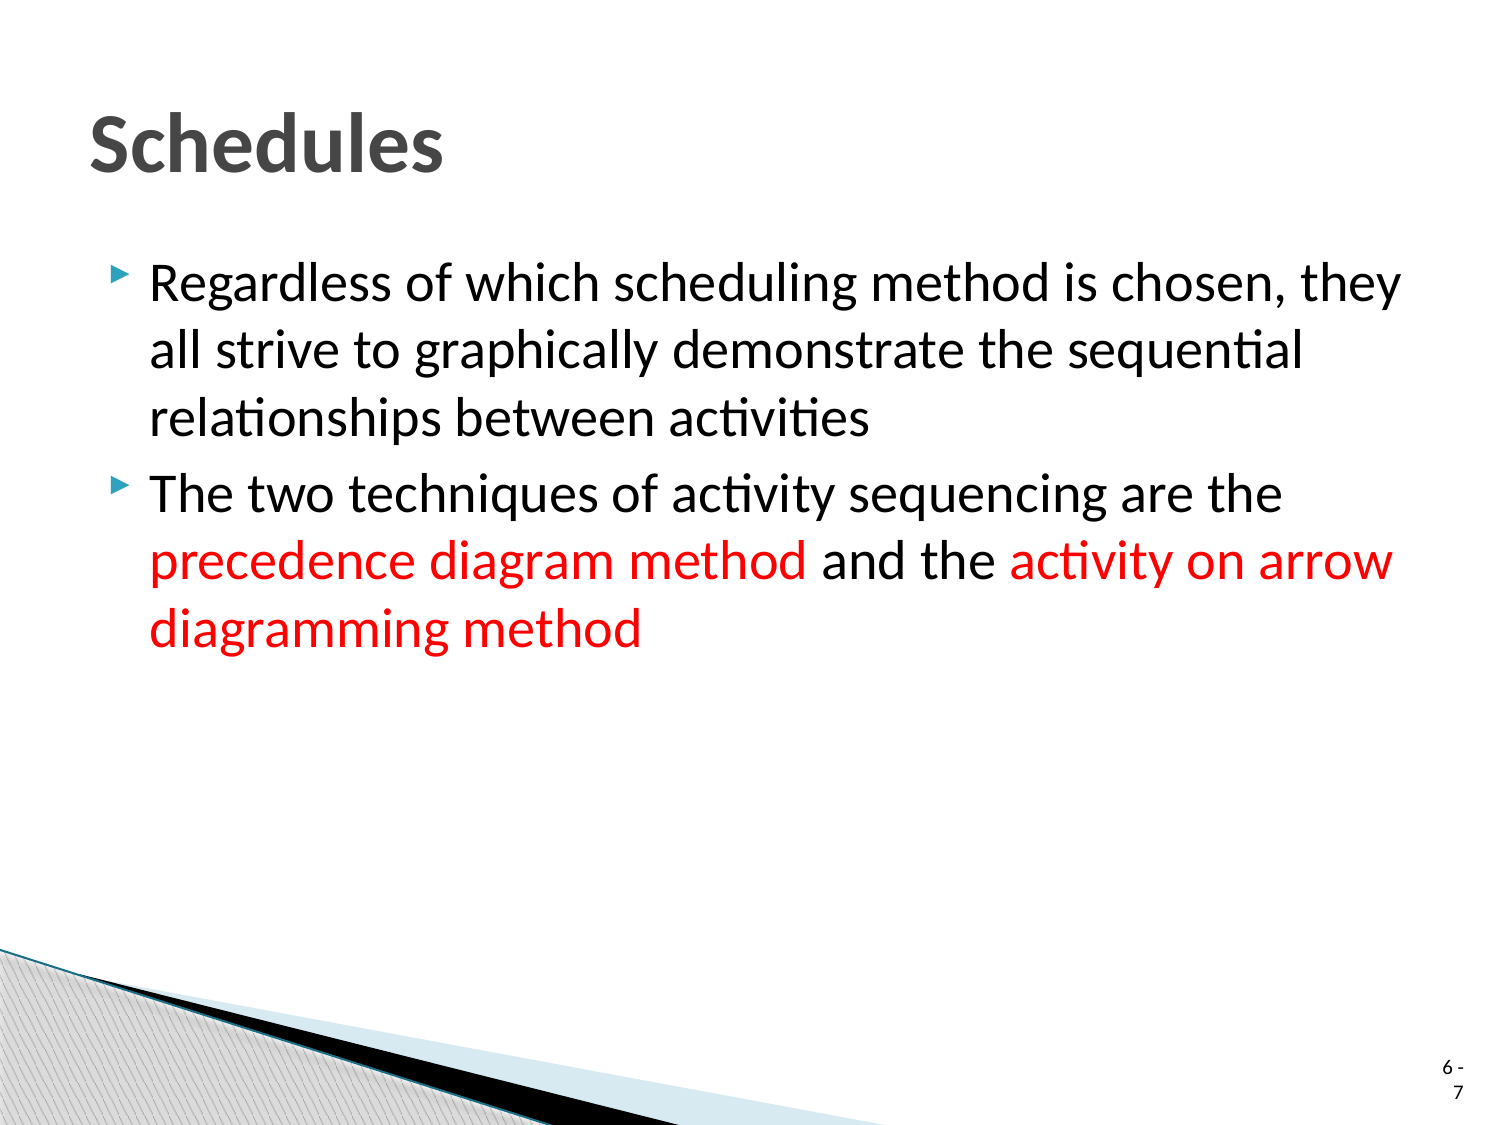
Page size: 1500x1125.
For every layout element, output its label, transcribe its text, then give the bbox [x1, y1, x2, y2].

list Regardless of which scheduling method is chosen, they all strive to graphically demonstrate the sequential relationships between activities The two techniques of activity sequencing are the precedence diagram method and the activity on arrow diagramming method [75, 237, 1425, 1013]
title Schedules [75, 45, 1425, 233]
slide_number 6 - 7 [1418, 1051, 1479, 1112]
